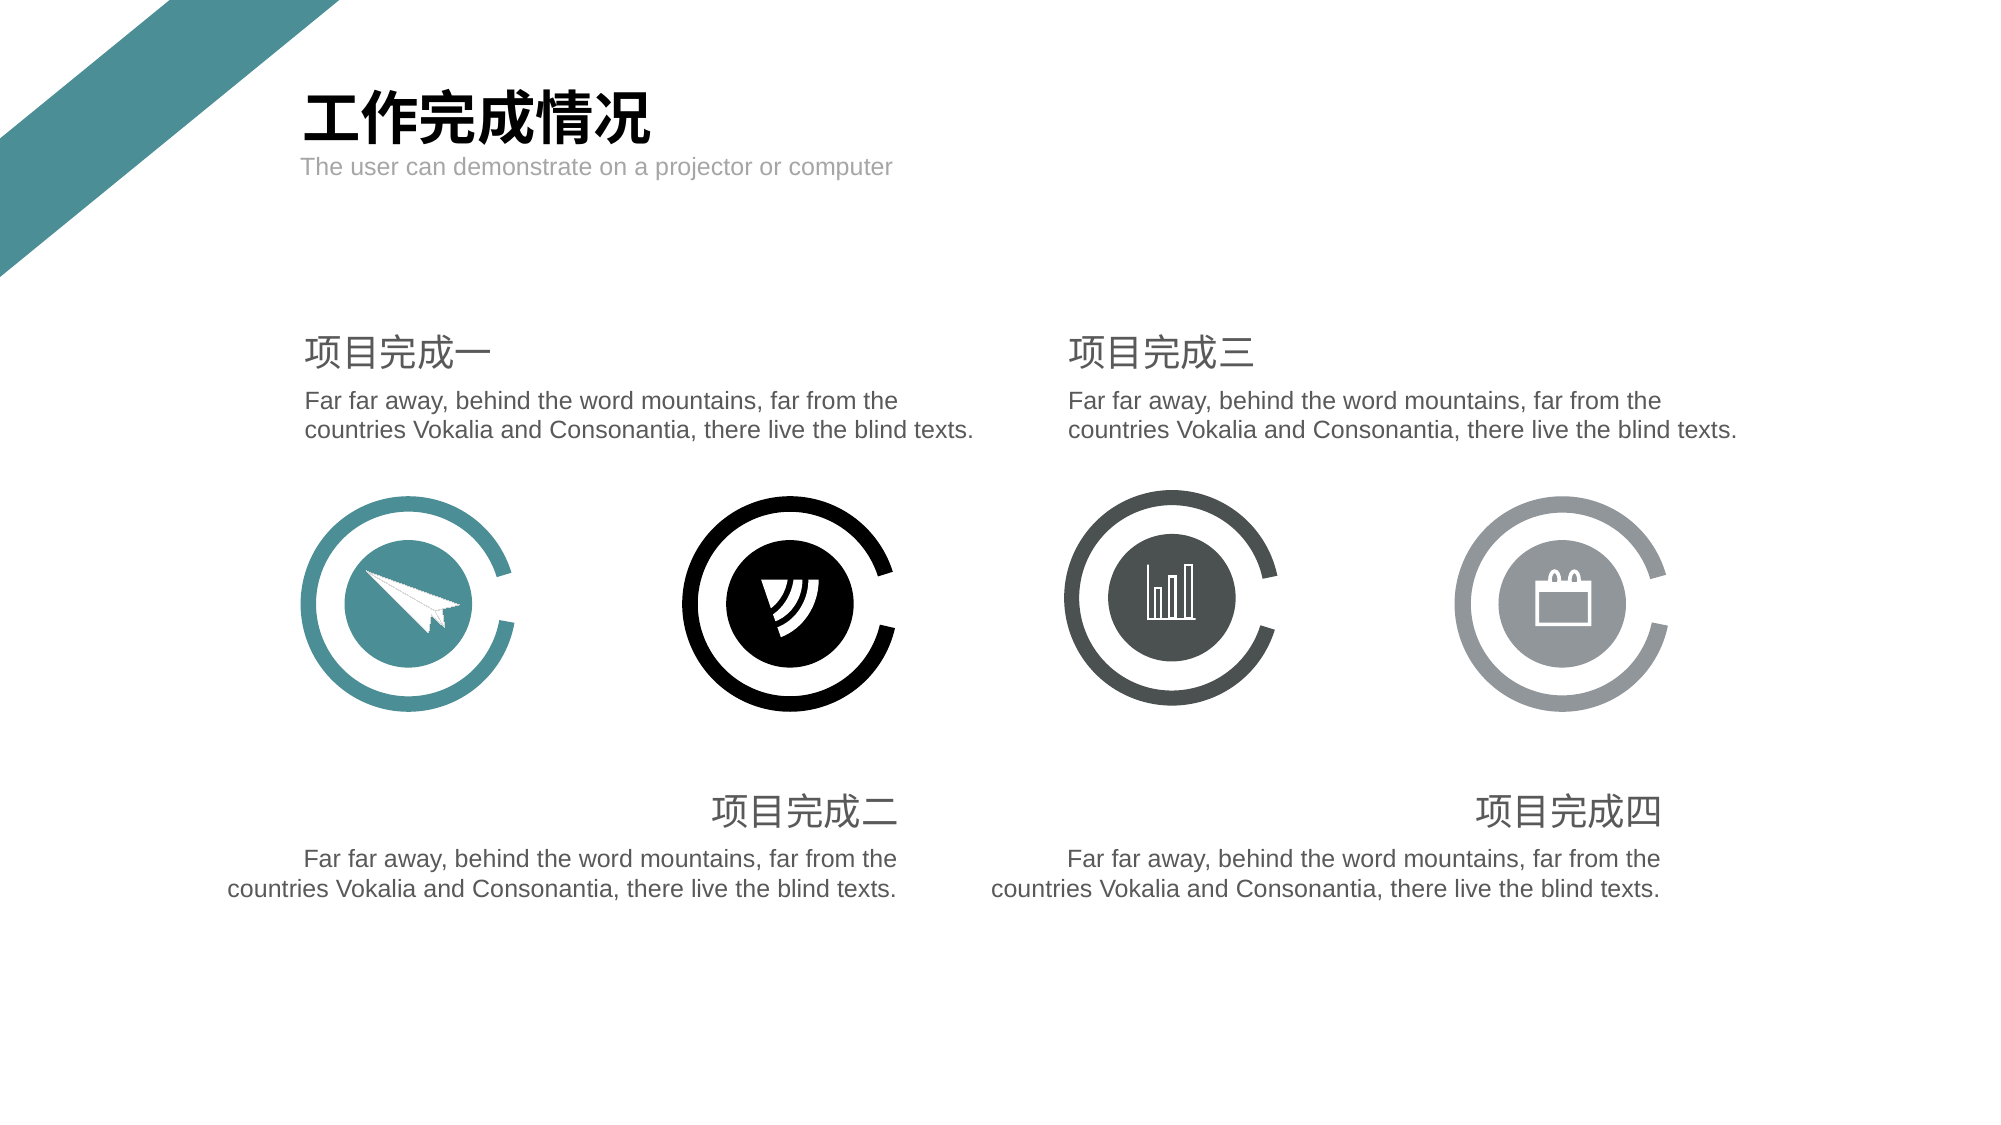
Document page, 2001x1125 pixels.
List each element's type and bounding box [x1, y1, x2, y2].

text_box [1068, 329, 1752, 444]
text_box [222, 490, 1778, 712]
text_box [285, 73, 1116, 189]
text_box [978, 787, 1663, 903]
text_box [304, 329, 989, 444]
text_box [215, 787, 899, 903]
